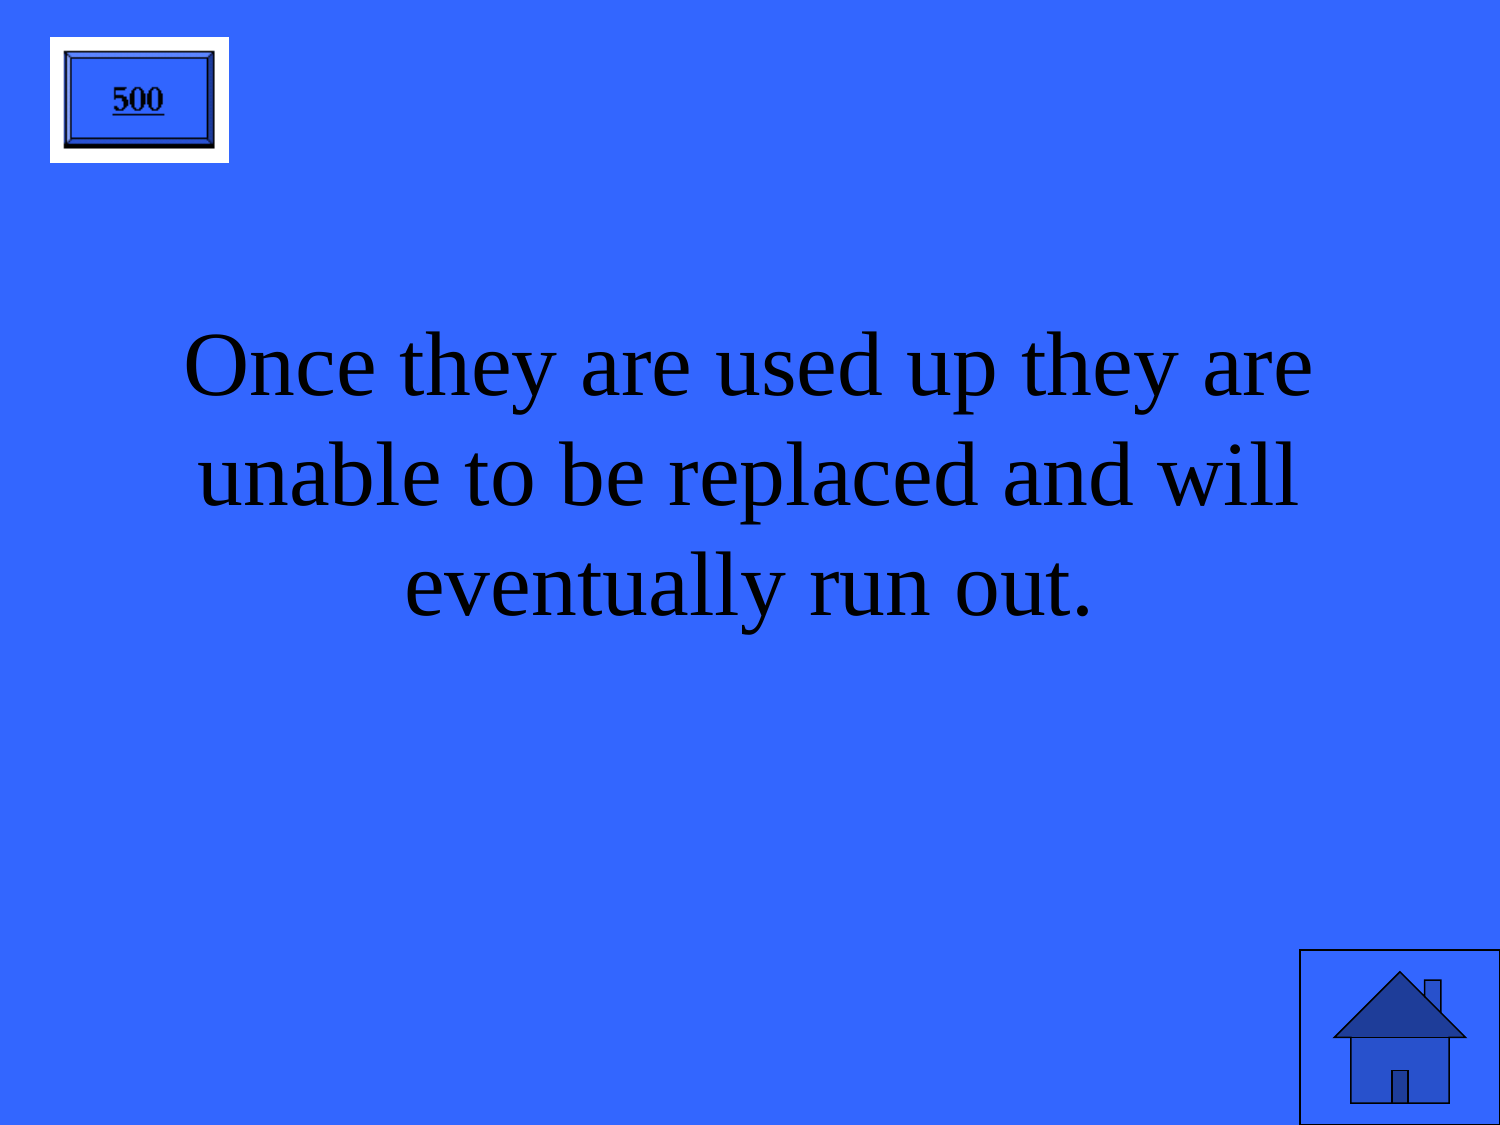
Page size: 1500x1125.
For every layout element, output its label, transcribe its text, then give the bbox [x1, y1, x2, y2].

title Once they are used up they are unable to be replaced and will eventually run out. [112, 374, 1388, 563]
picture [49, 37, 229, 163]
text_box [1299, 950, 1500, 1125]
